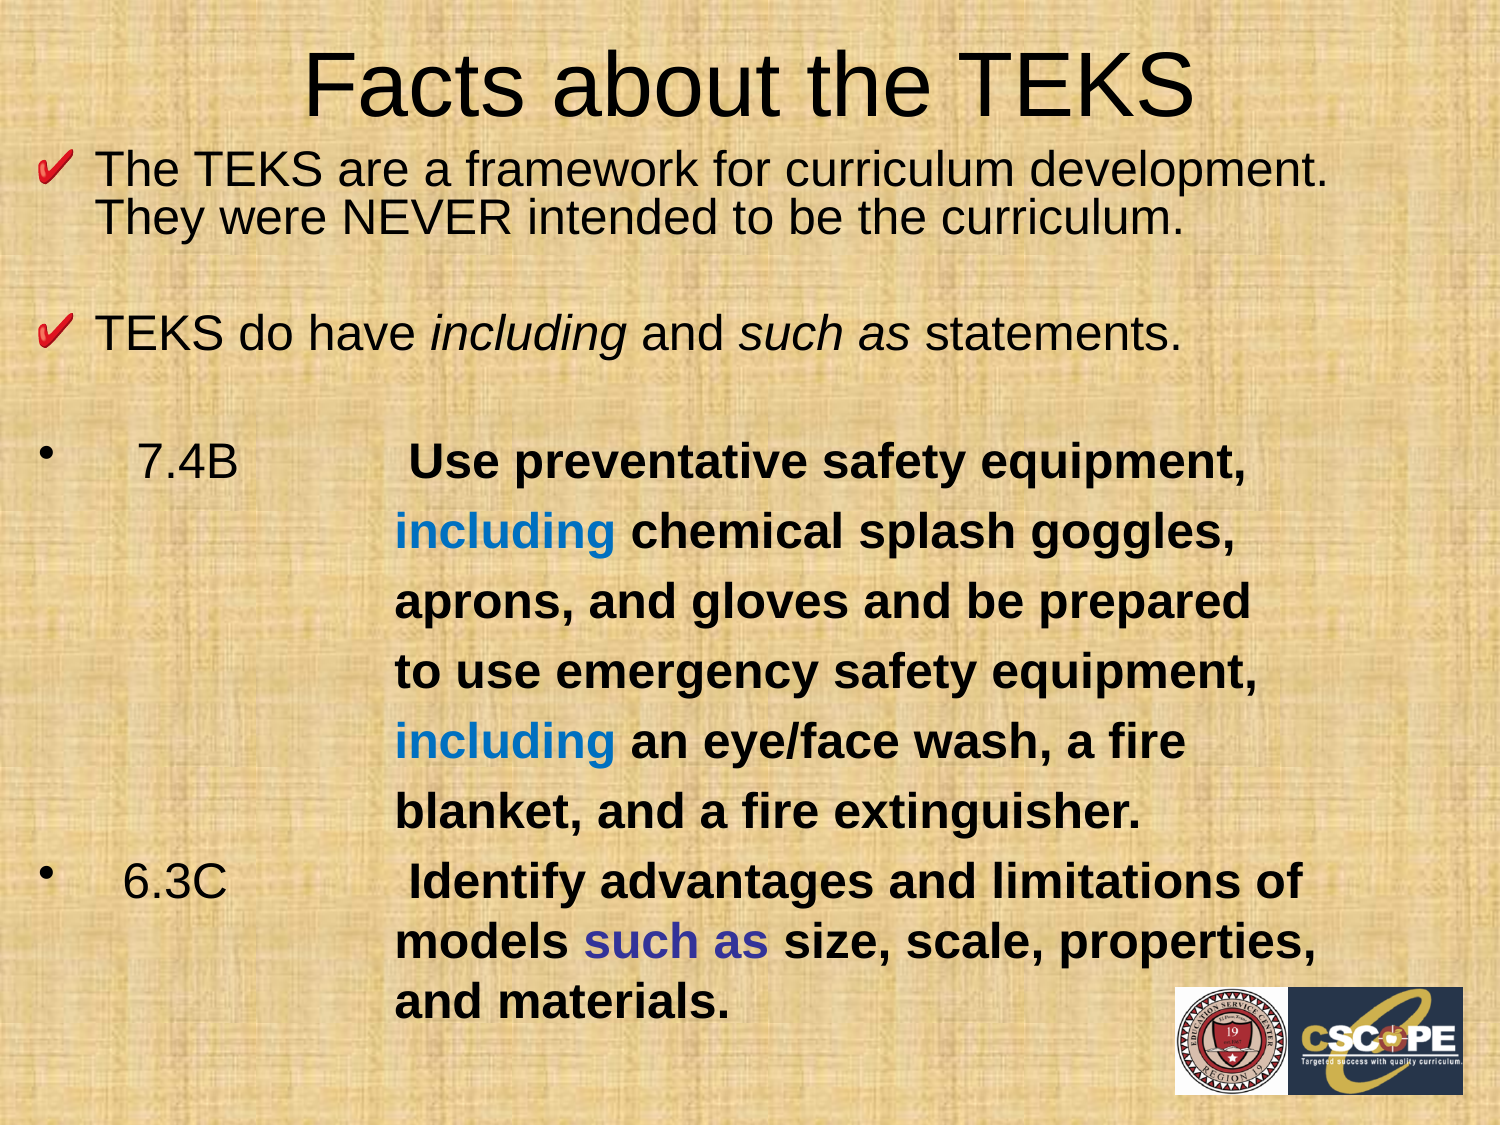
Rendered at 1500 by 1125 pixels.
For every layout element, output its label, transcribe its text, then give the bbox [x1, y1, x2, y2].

title Facts about the TEKS [74, 0, 1426, 174]
picture [0, 0, 1500, 1125]
list The TEKS are a framework for curriculum development. They were NEVER intended to be the curriculum. TEKS do have including and such as statements. 7.4B Use preventative safety equipment, including chemical splash goggles, aprons, and gloves and be prepared to use emergency safety equipment, including an eye/face wash, a fire blanket, and a fire extinguisher. 6.3C Identify advantages and limitations of models such as size, scale, properties, and materials. [22, 140, 1374, 979]
